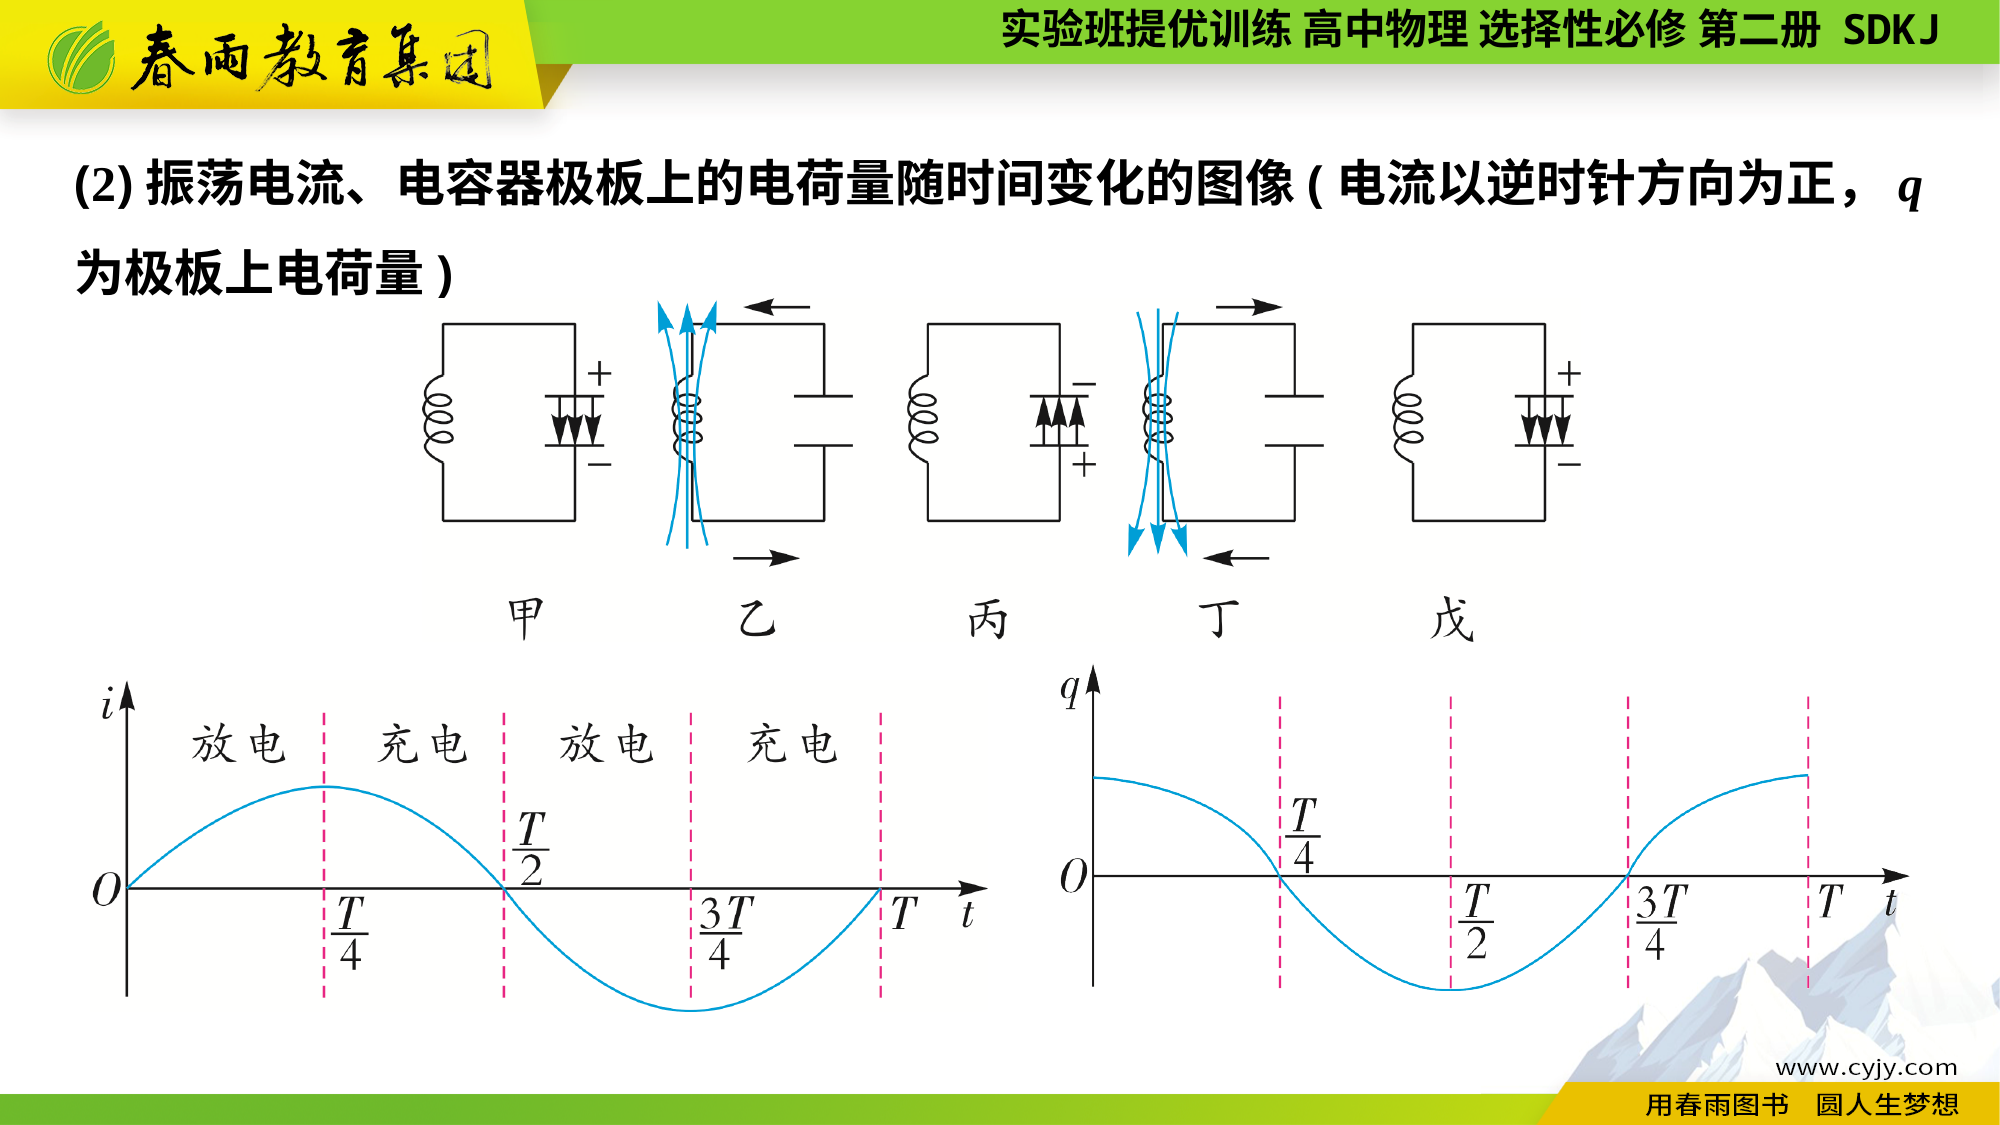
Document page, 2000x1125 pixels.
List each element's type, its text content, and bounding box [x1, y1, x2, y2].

picture [0, 0, 2000, 1125]
list (2)振荡电流、电容器极板上的电荷量随时间变化的图像(电流以逆时针方向为正，q为极板上电荷量) [59, 113, 1944, 299]
